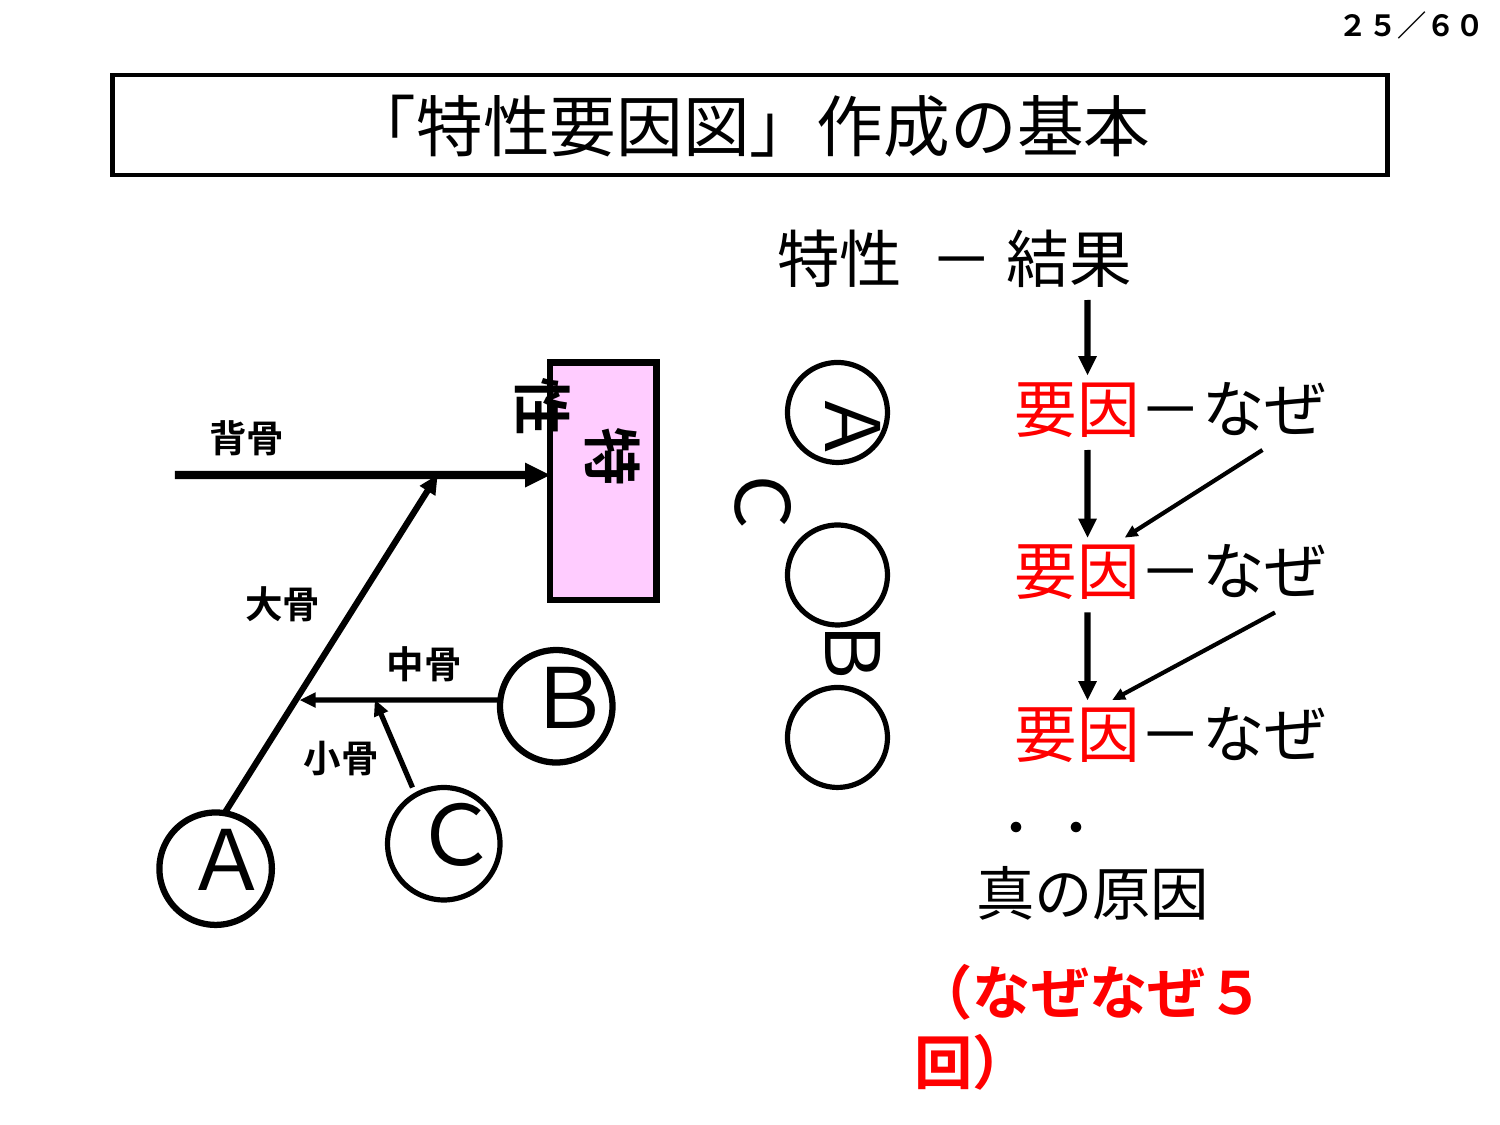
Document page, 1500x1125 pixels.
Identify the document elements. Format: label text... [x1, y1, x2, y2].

text_box [438, 468, 550, 482]
text_box Ｃ [478, 855, 500, 890]
text_box 特 性 [549, 362, 657, 600]
text_box Ｂ [512, 637, 600, 670]
text_box ・・ [1024, 787, 1116, 849]
text_box Ｂ [512, 743, 523, 753]
text_box 中骨 [371, 633, 502, 693]
text_box [1081, 612, 1094, 700]
text_box [387, 787, 501, 901]
text_box [1081, 299, 1094, 376]
text_box [787, 687, 888, 788]
text_box [361, 474, 438, 597]
text_box [787, 362, 888, 463]
text_box 小骨 [289, 727, 420, 788]
text_box [1125, 449, 1263, 538]
text_box [1112, 612, 1276, 700]
title 「特性要因図」作成の基本 [112, 75, 1388, 175]
text_box 特性 － 結果 [762, 212, 1263, 303]
text_box 背骨 [194, 407, 325, 468]
text_box Ａ [171, 800, 246, 915]
text_box Ｃ [399, 774, 500, 833]
text_box ２５／６０ [1324, 0, 1500, 85]
text_box 真の原因 （なぜなぜ５回） [900, 849, 1329, 1104]
text_box Ｃ [399, 880, 410, 890]
text_box 要因－なぜ [999, 687, 1350, 778]
text_box [183, 821, 272, 925]
text_box 要因－なぜ [999, 362, 1375, 453]
text_box Ｂ [589, 743, 600, 753]
text_box [374, 699, 387, 727]
text_box [500, 650, 613, 763]
text_box 要因－なぜ [999, 525, 1363, 615]
text_box Ａ Ｂ Ｃ [787, 374, 908, 838]
text_box [787, 525, 888, 625]
text_box [159, 834, 171, 903]
text_box 大骨 [230, 574, 361, 634]
text_box [300, 693, 374, 707]
text_box [1081, 449, 1094, 538]
